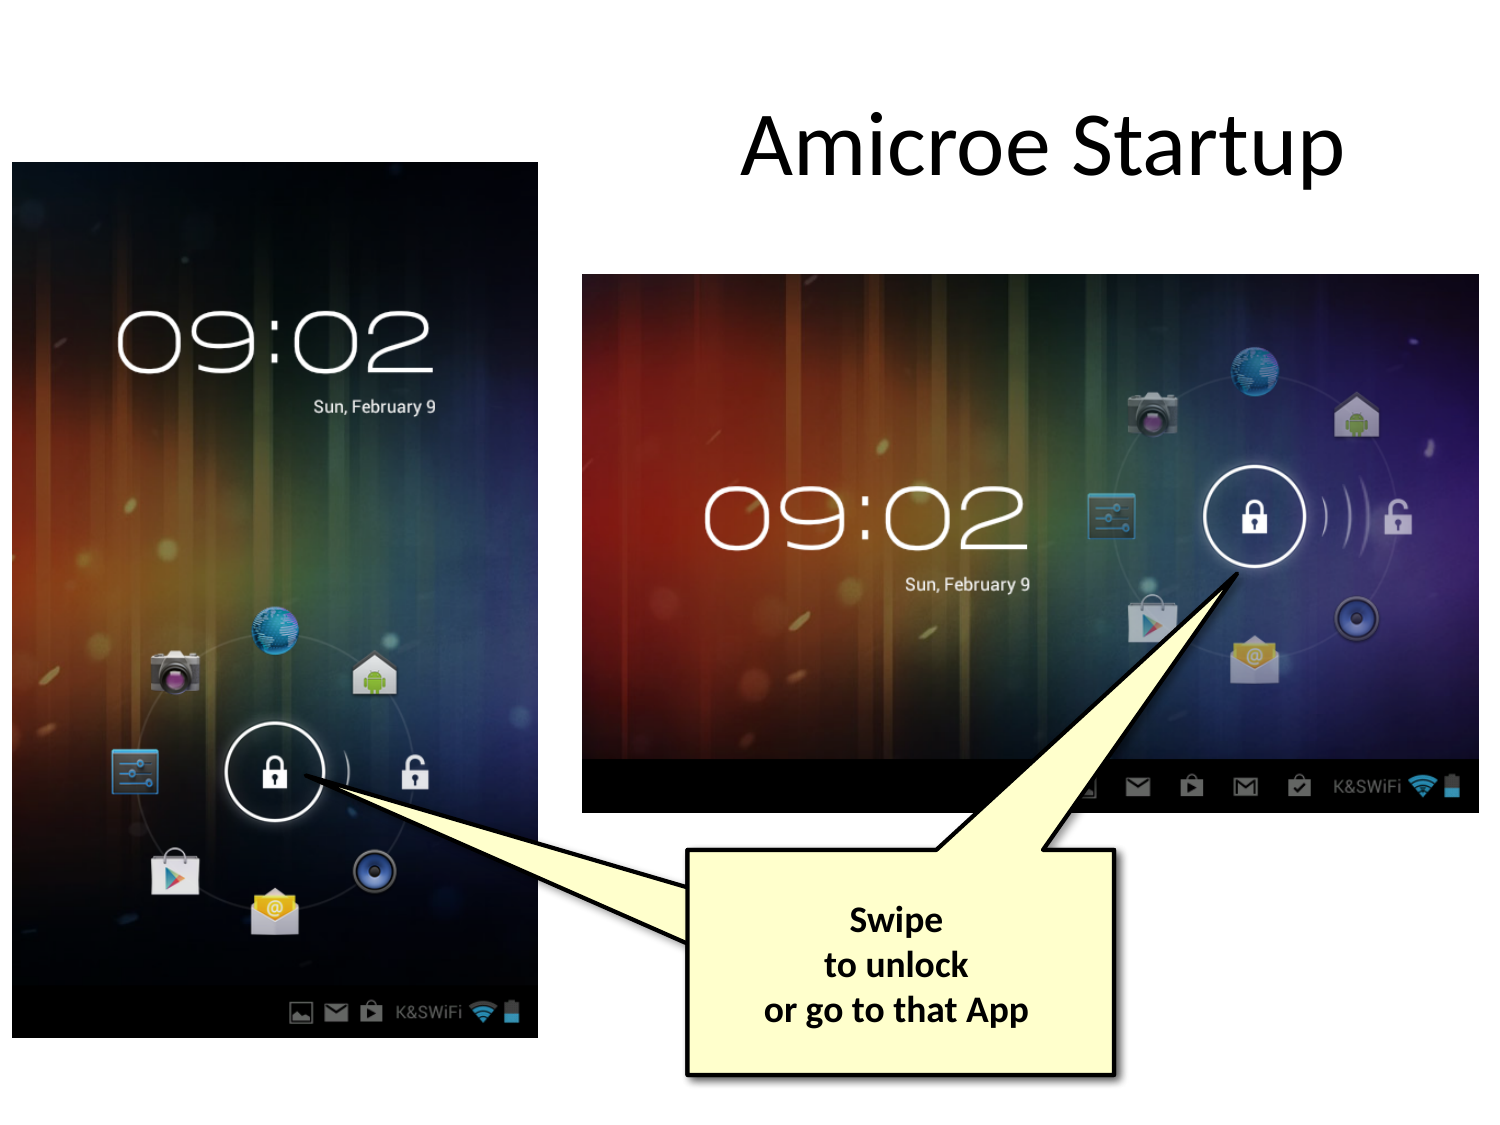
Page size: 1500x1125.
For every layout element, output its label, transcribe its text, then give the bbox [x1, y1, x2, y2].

text_box Swipe to un lock or go to that App [541, 842, 684, 945]
picture [582, 274, 1479, 813]
title Amicroe Startup [662, 45, 1425, 233]
picture [12, 162, 538, 1038]
text_box Swipe to unlock or go to that App [685, 822, 1117, 1078]
